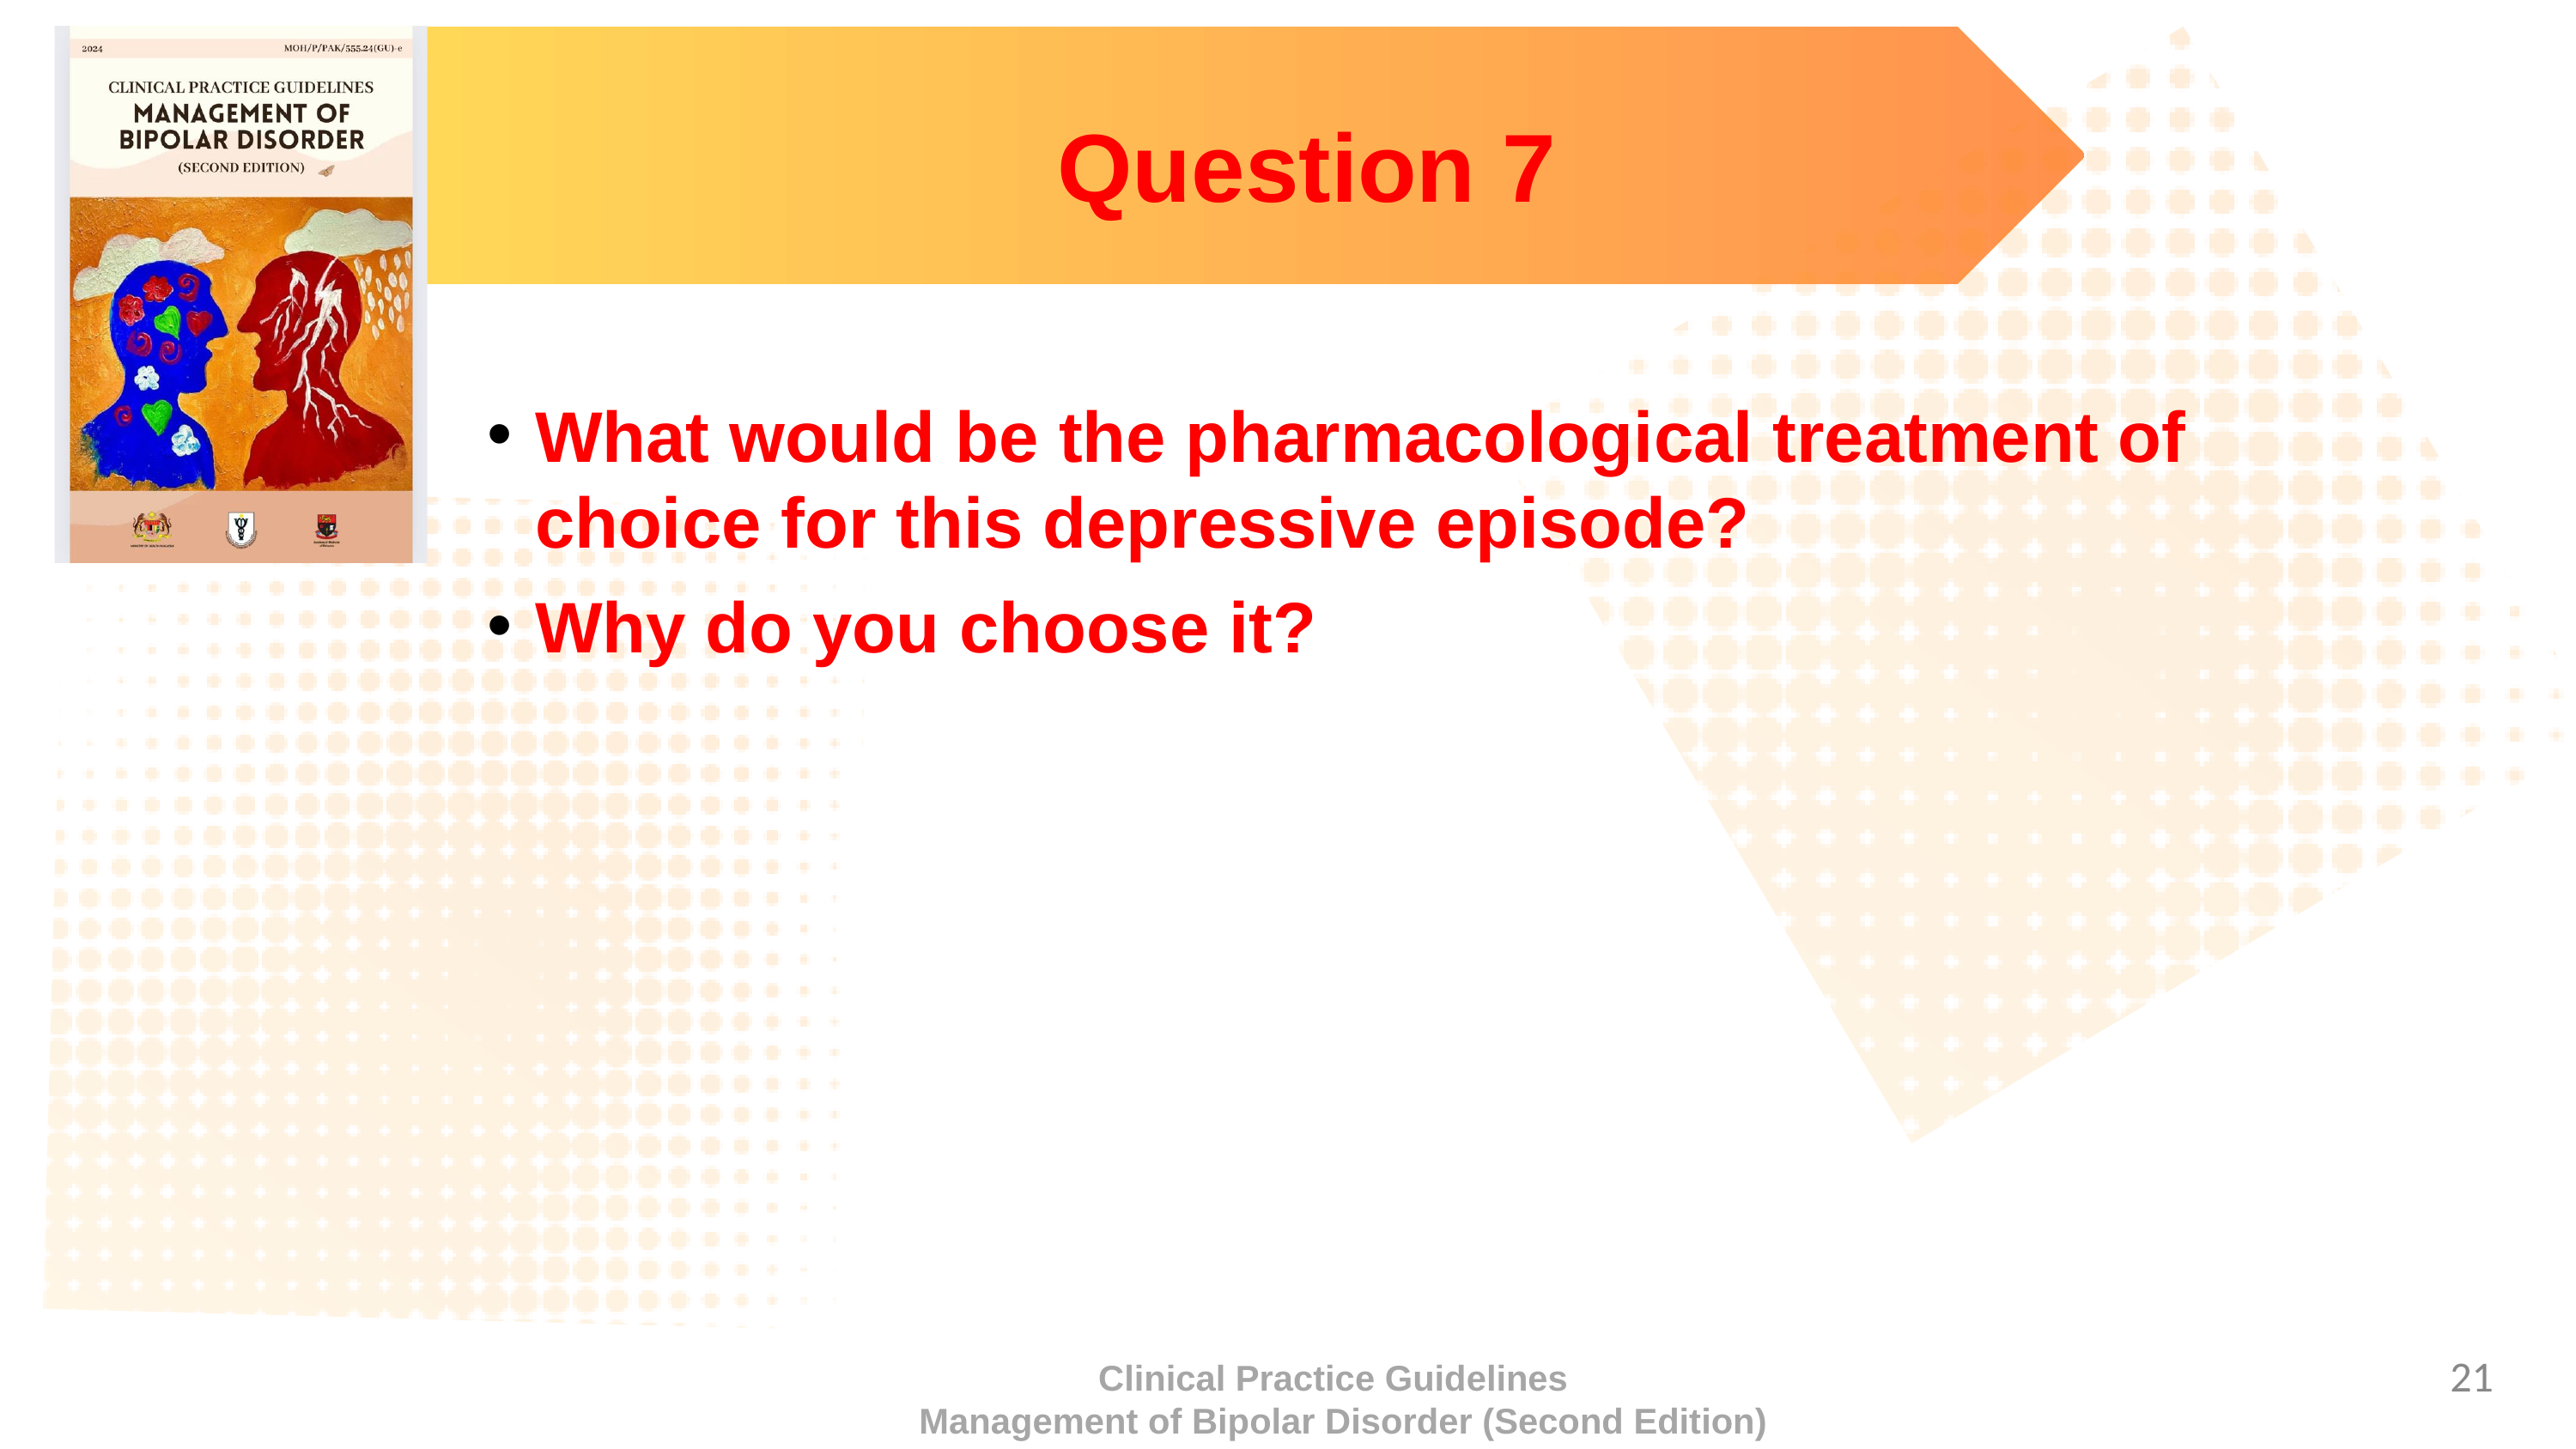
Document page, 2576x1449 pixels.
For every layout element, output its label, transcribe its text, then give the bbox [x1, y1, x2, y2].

text_box What would be the pharmacological treatment of choice for this depressive episode? Why do you choose it? [474, 384, 2414, 1270]
text_box [1581, 26, 2396, 384]
text_box Clinical Practice Guidelines Management of Bipolar Disorder (Second Edition) [792, 1349, 1884, 1448]
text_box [276, 26, 2085, 285]
slide_number 21 [2205, 1349, 2506, 1401]
text_box [2414, 414, 2576, 846]
text_box [54, 26, 428, 563]
text_box [43, 496, 849, 1331]
